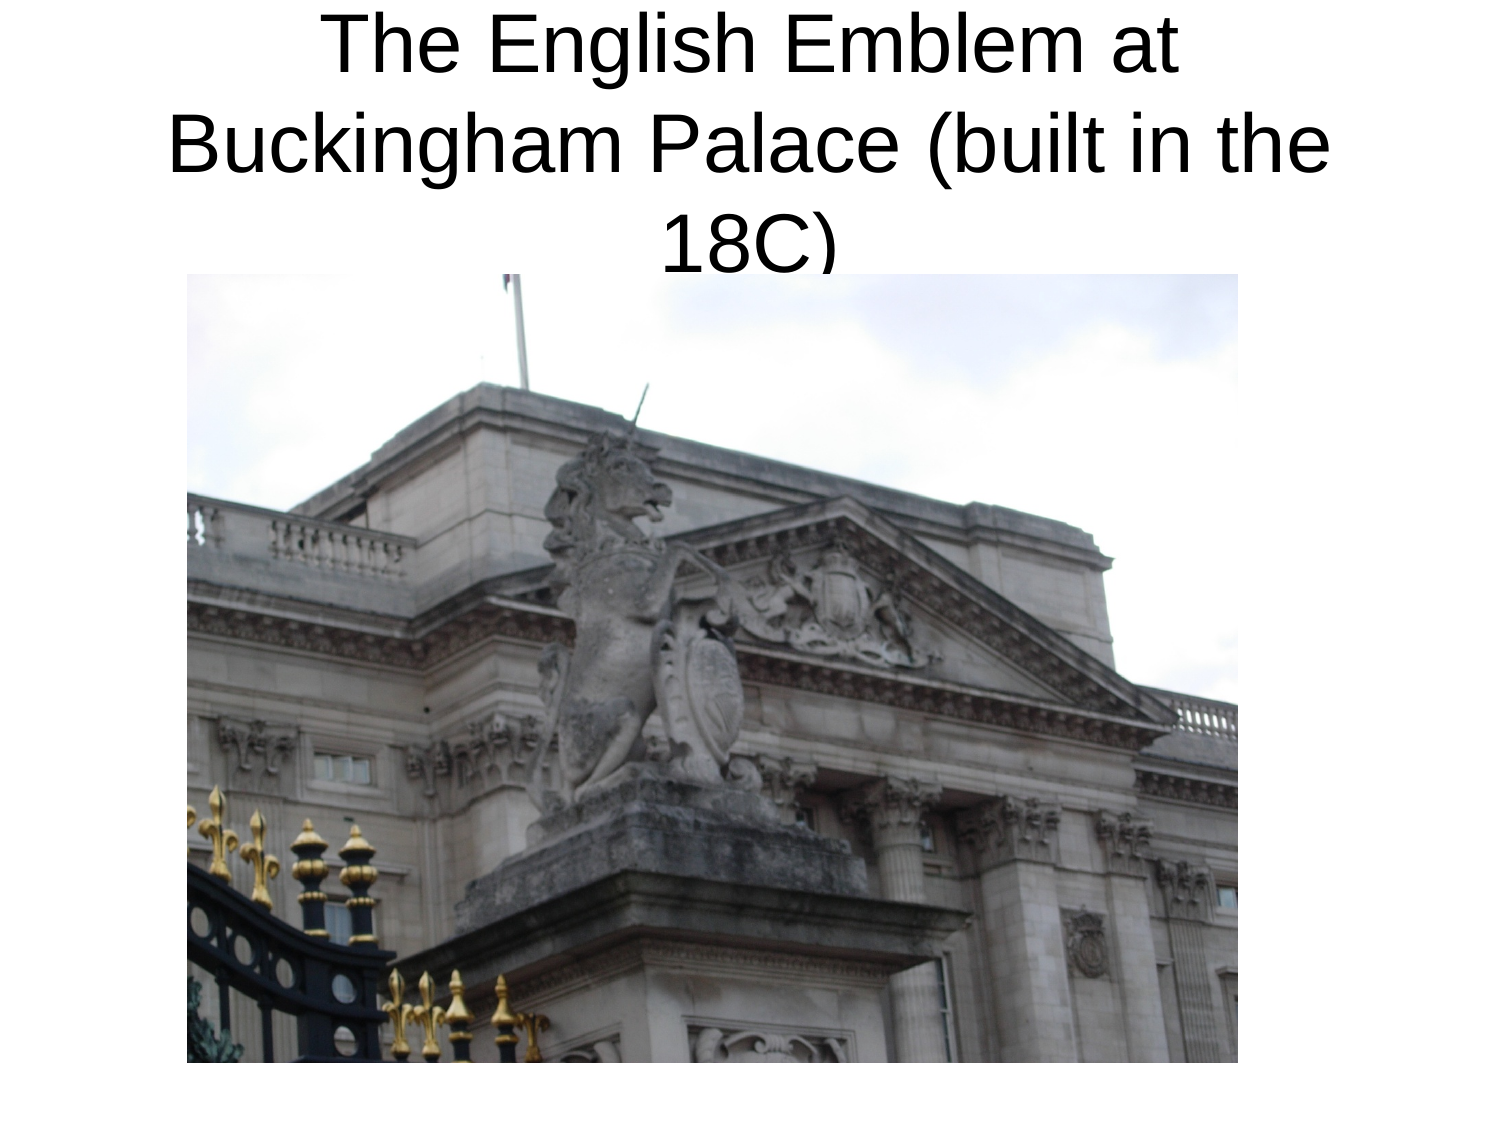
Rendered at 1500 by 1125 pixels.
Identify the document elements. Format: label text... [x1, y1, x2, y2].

title The English Emblem at Buckingham Palace (built in the 18C) [74, 44, 1426, 233]
picture [187, 274, 1238, 1063]
